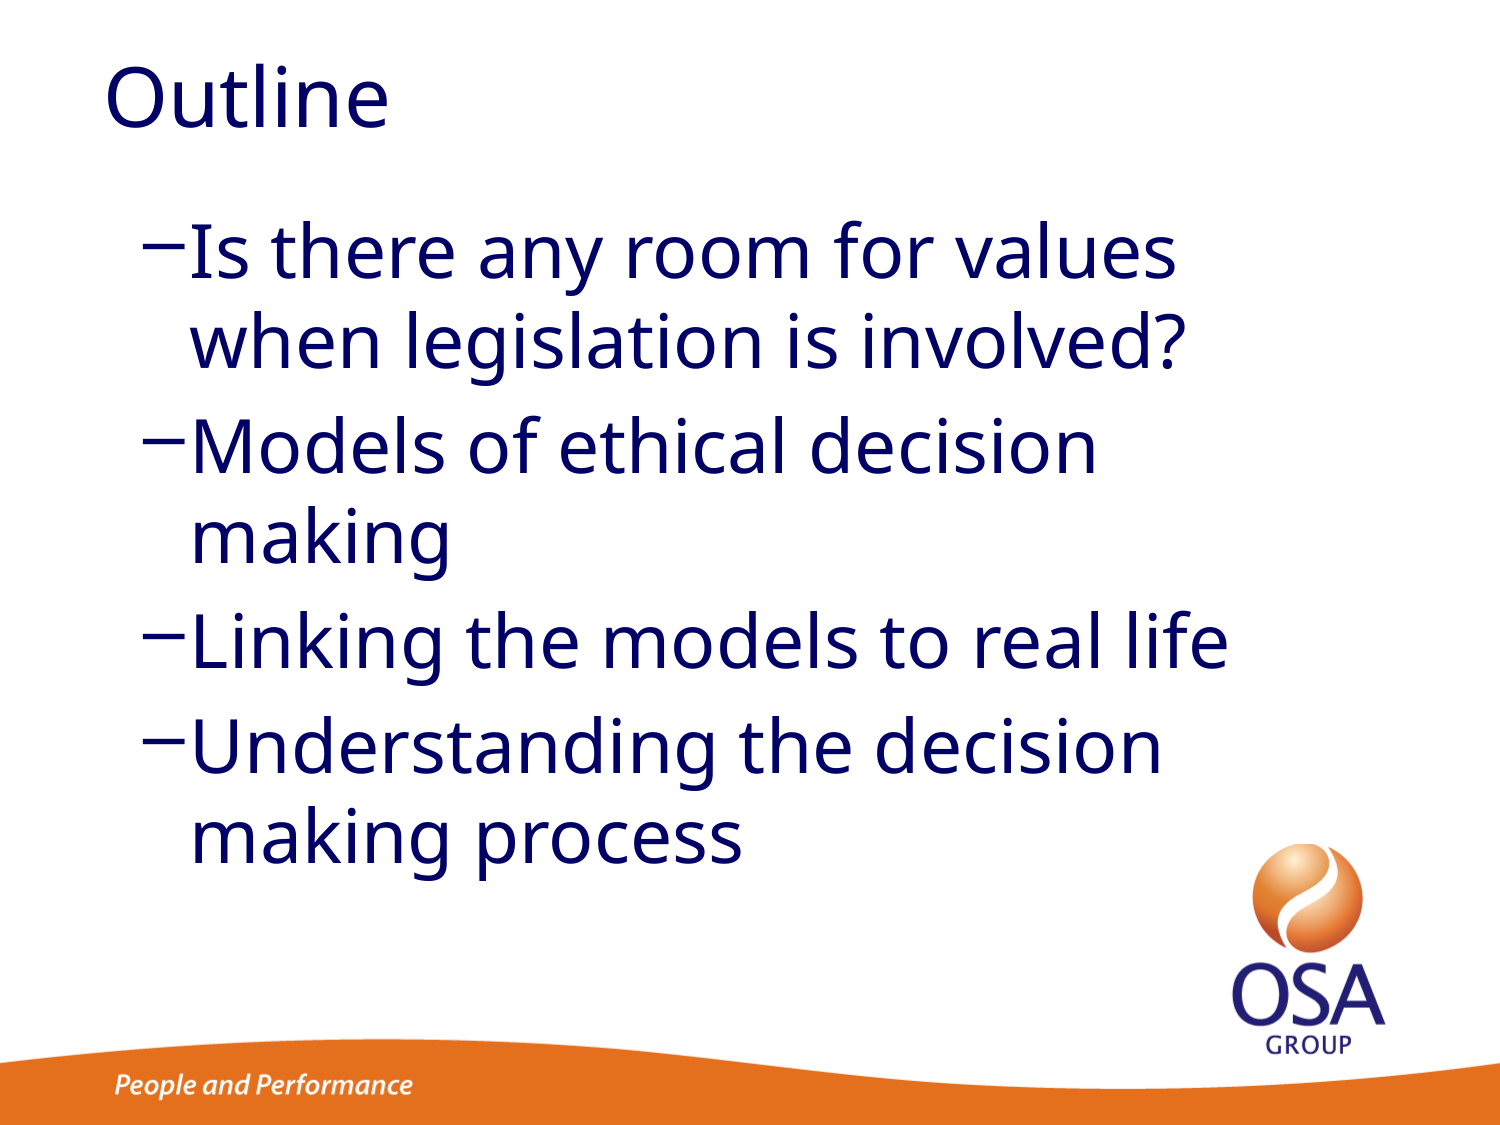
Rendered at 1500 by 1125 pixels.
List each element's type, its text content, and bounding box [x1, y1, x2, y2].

list Is there any room for values when legislation is involved? Models of ethical decision making Linking the models to real life Understanding the decision making process [52, 196, 1329, 1024]
title Outline [88, 0, 1364, 188]
picture [0, 844, 1500, 1125]
